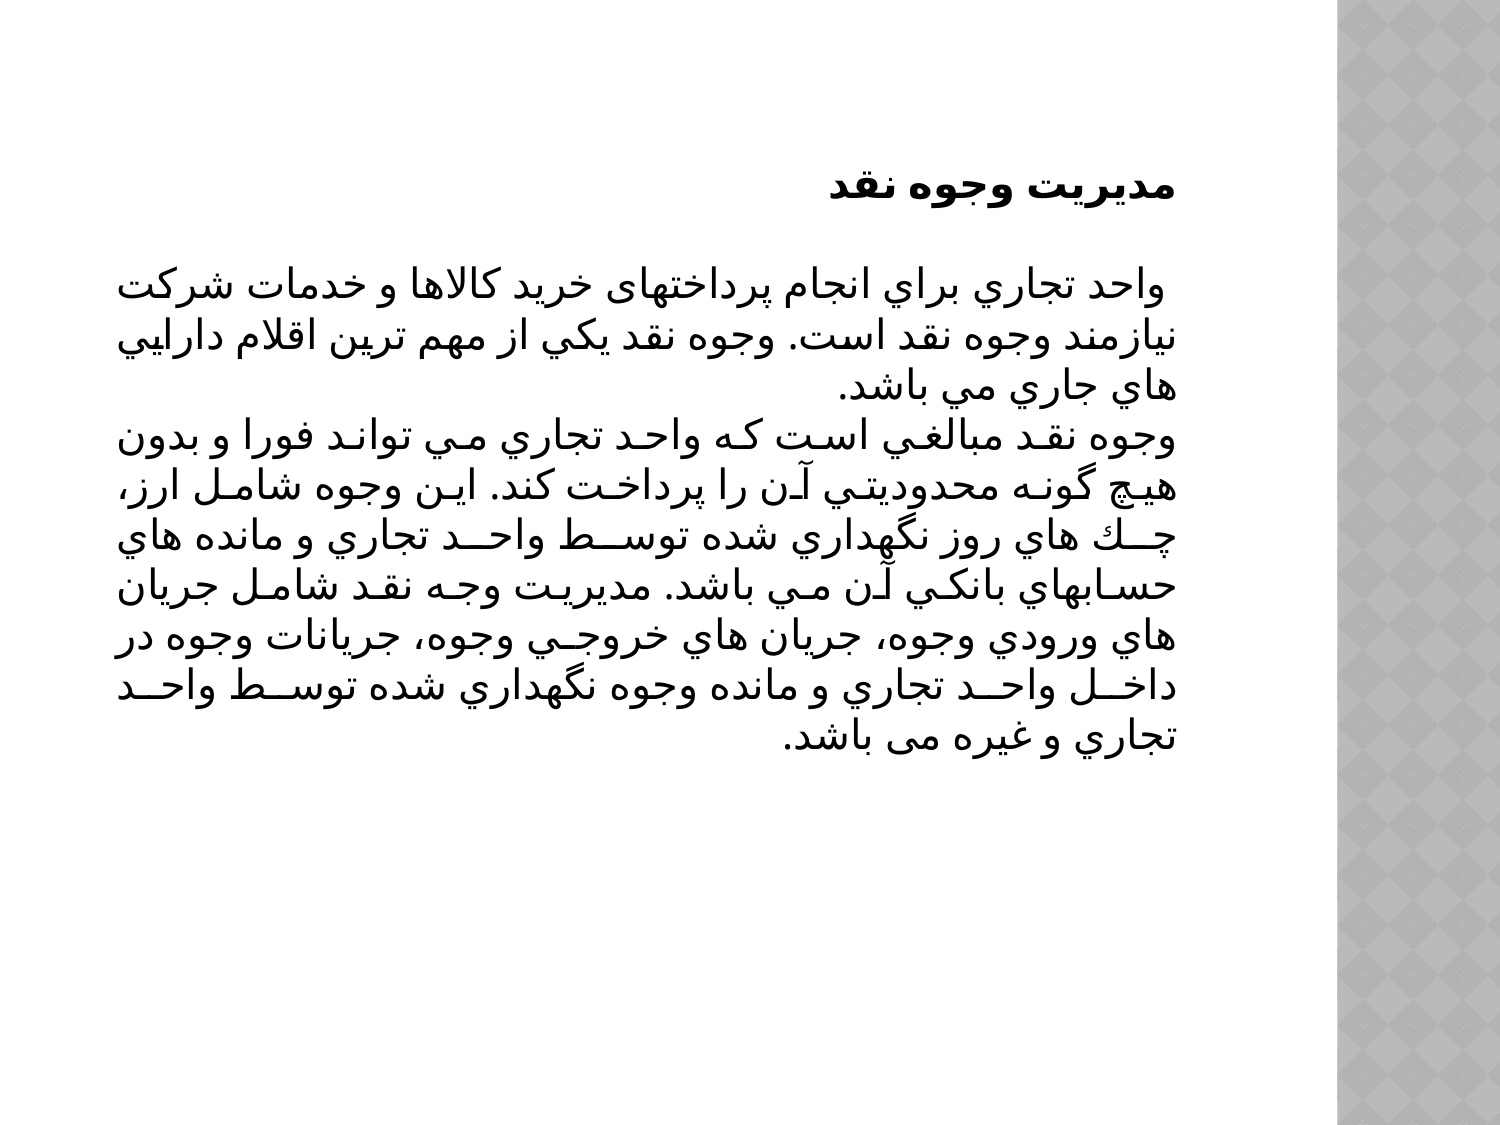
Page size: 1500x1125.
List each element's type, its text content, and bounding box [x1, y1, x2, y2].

text_box مدیریت وجوه نقد واحد تجاري براي انجام پرداخت­های خرید کالاها و خدمات شركت نيازمند وجوه نقد است. وجوه نقد يكي از مهم ترين اقلام دارايي هاي جاري مي باشد. وجوه نقد مبالغي است كه واحد تجاري مي تواند فورا و بدون هيچ گونه محدوديتي آن را پرداخت کند. اين وجوه شامل ارز، چك هاي روز نگهداري شده توسط واحد تجاري و مانده هاي حسابهاي بانكي آن مي باشد. مديريت وجه نقد شامل جريان هاي ورودي وجوه، جريان هاي خروجي وجوه، جريانات وجوه در داخل واحد تجاري و مانده وجوه نگهداري شده توسط واحد تجاري و غیره می باشد. [101, 149, 1193, 765]
